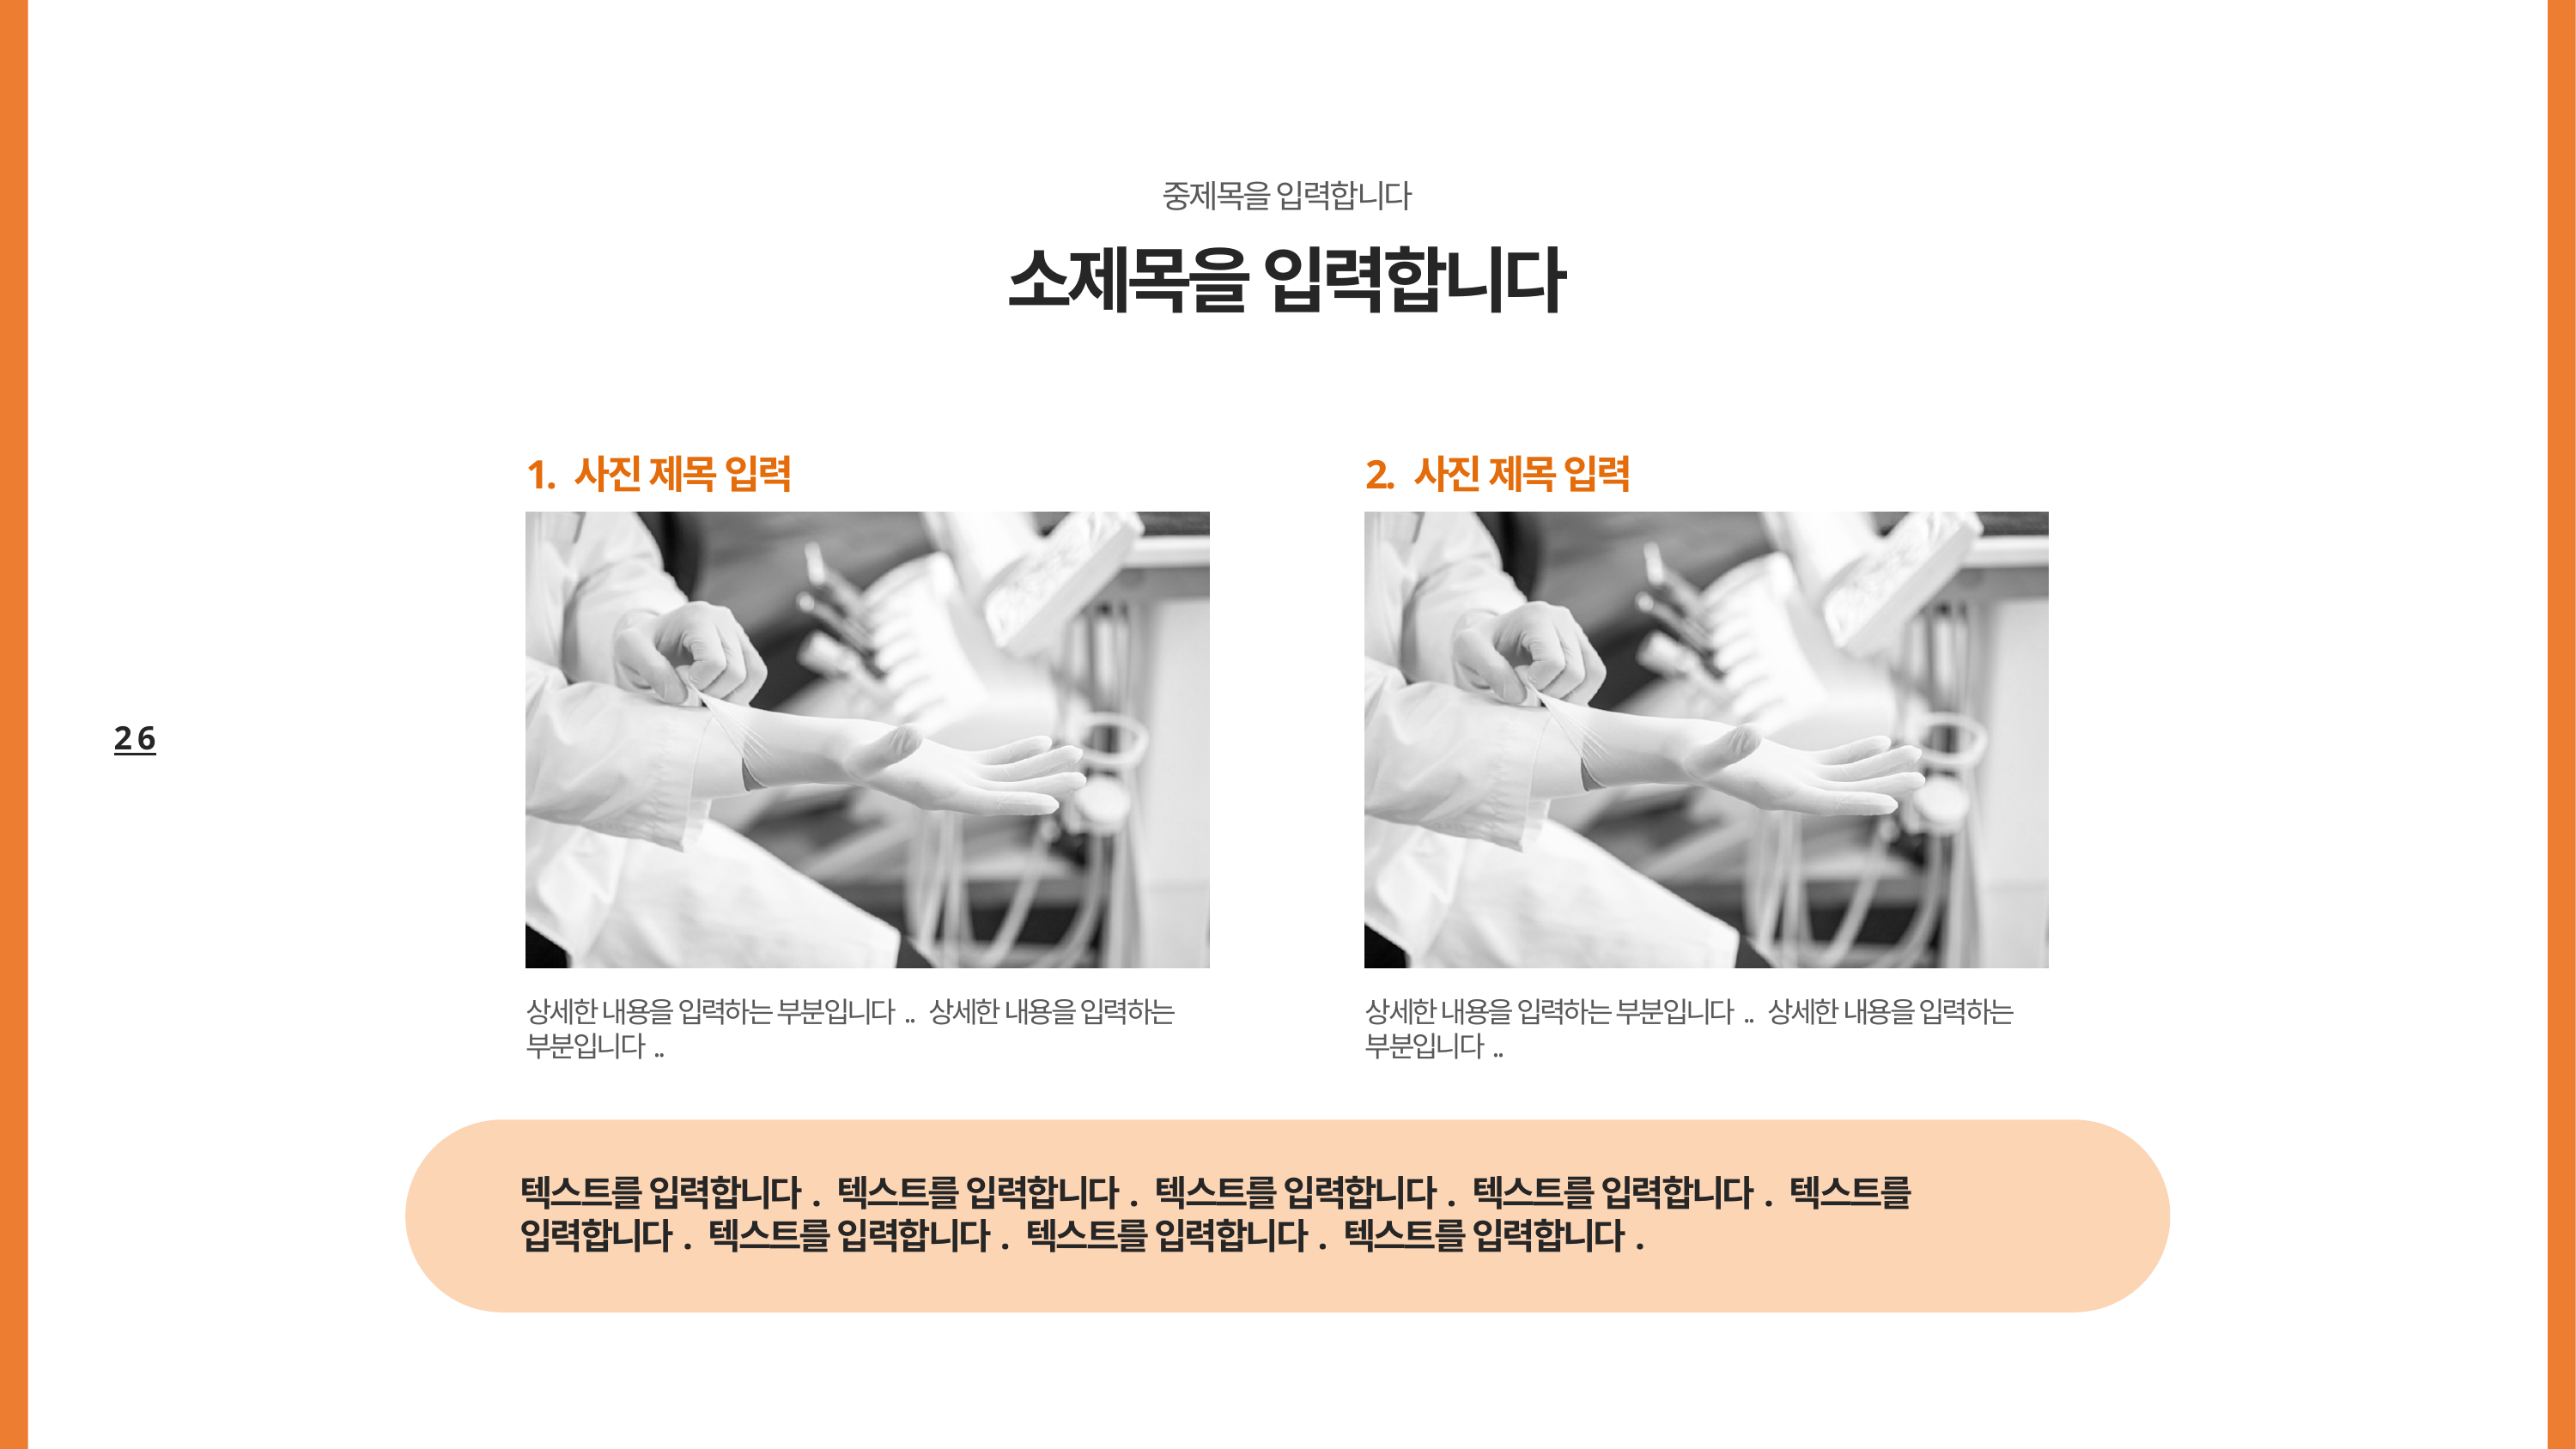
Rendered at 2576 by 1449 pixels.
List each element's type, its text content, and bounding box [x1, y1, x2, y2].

text_box 상세한 내용을 입력하는 부분입니다.. 상세한 내용을 입력하는 부분입니다.. [507, 984, 1210, 1073]
text_box 중제목을 입력합니다 [1142, 166, 1433, 225]
text_box 1. 사진 제목 입력 [507, 430, 902, 506]
text_box 텍스트를 입력합니다. 텍스트를 입력합니다. 텍스트를 입력합니다. 텍스트를 입력합니다. 텍스트를 입력합니다. 텍스트를 입력합니다. 텍스트를 입력합니다. 텍스트를 입력합니다. [507, 1164, 2077, 1264]
text_box [2546, 0, 2576, 1449]
text_box 소제목을 입력합니다 [987, 225, 1589, 330]
text_box [0, 0, 30, 1449]
text_box 2. 사진 제목 입력 [1346, 430, 1741, 506]
picture [1364, 512, 2049, 968]
text_box [404, 1118, 2172, 1314]
picture [526, 512, 1210, 968]
text_box 상세한 내용을 입력하는 부분입니다.. 상세한 내용을 입력하는 부분입니다.. [1346, 984, 2049, 1073]
text_box 26 [94, 688, 176, 767]
